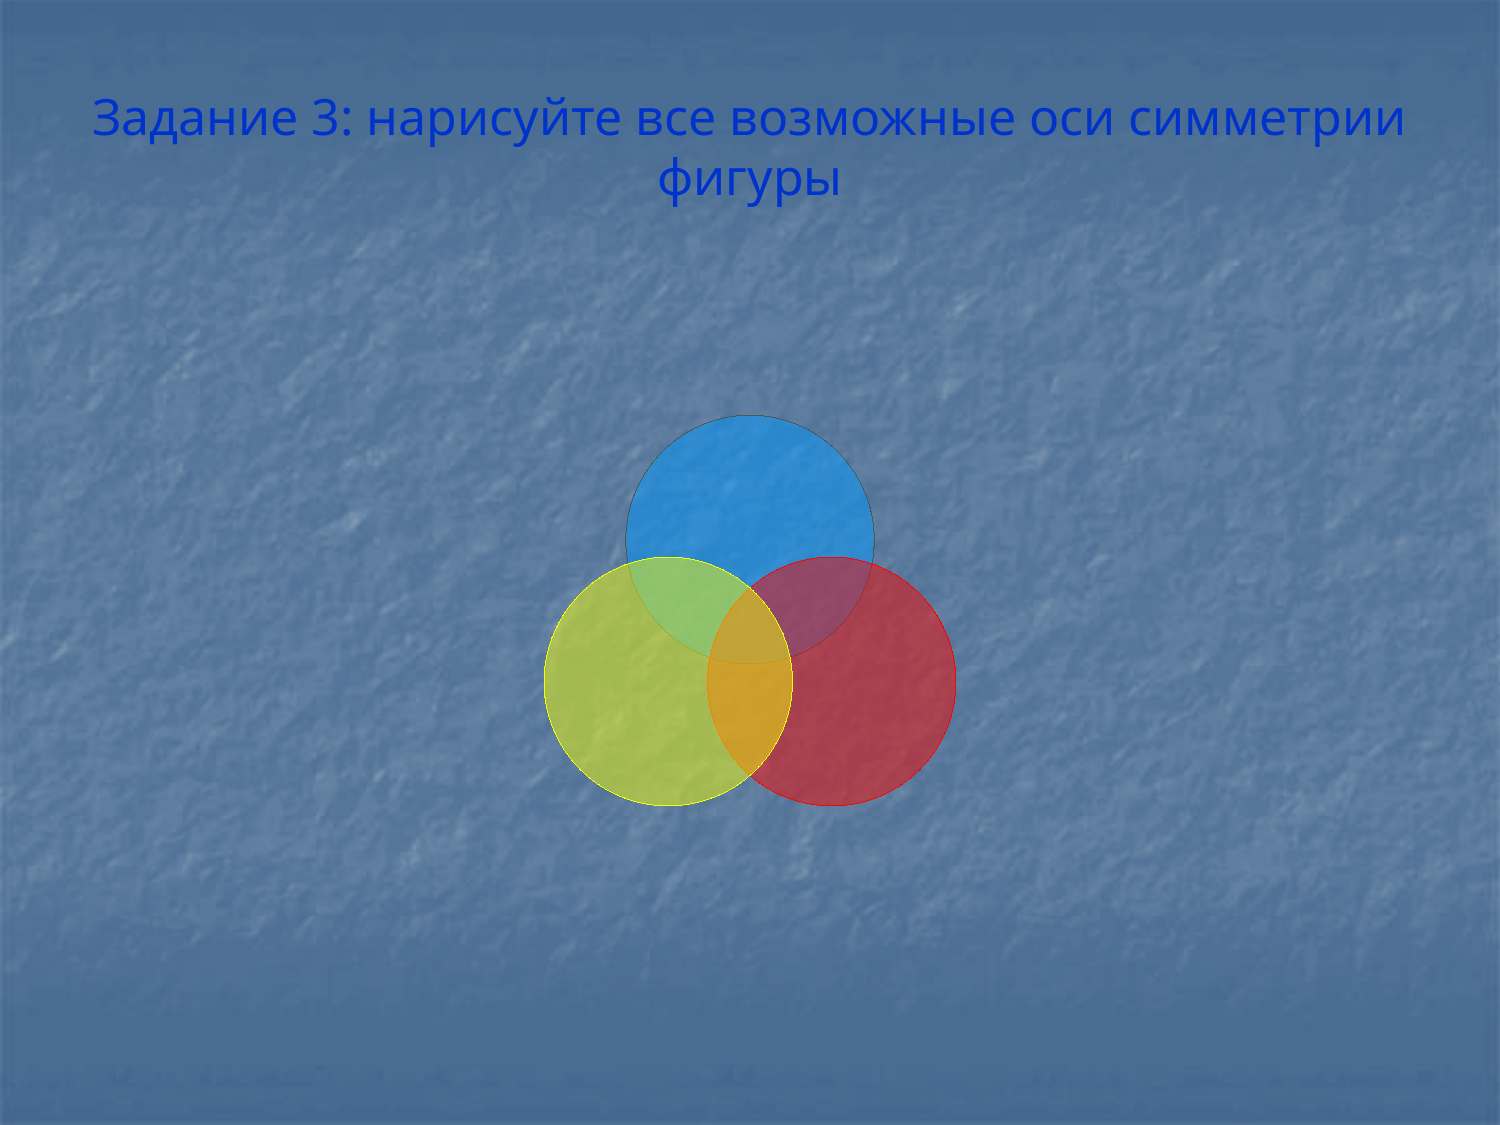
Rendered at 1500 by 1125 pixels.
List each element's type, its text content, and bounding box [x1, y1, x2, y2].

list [74, 262, 1426, 1007]
title Задание 3: нарисуйте все возможные оси симметрии фигуры [74, 62, 1426, 262]
